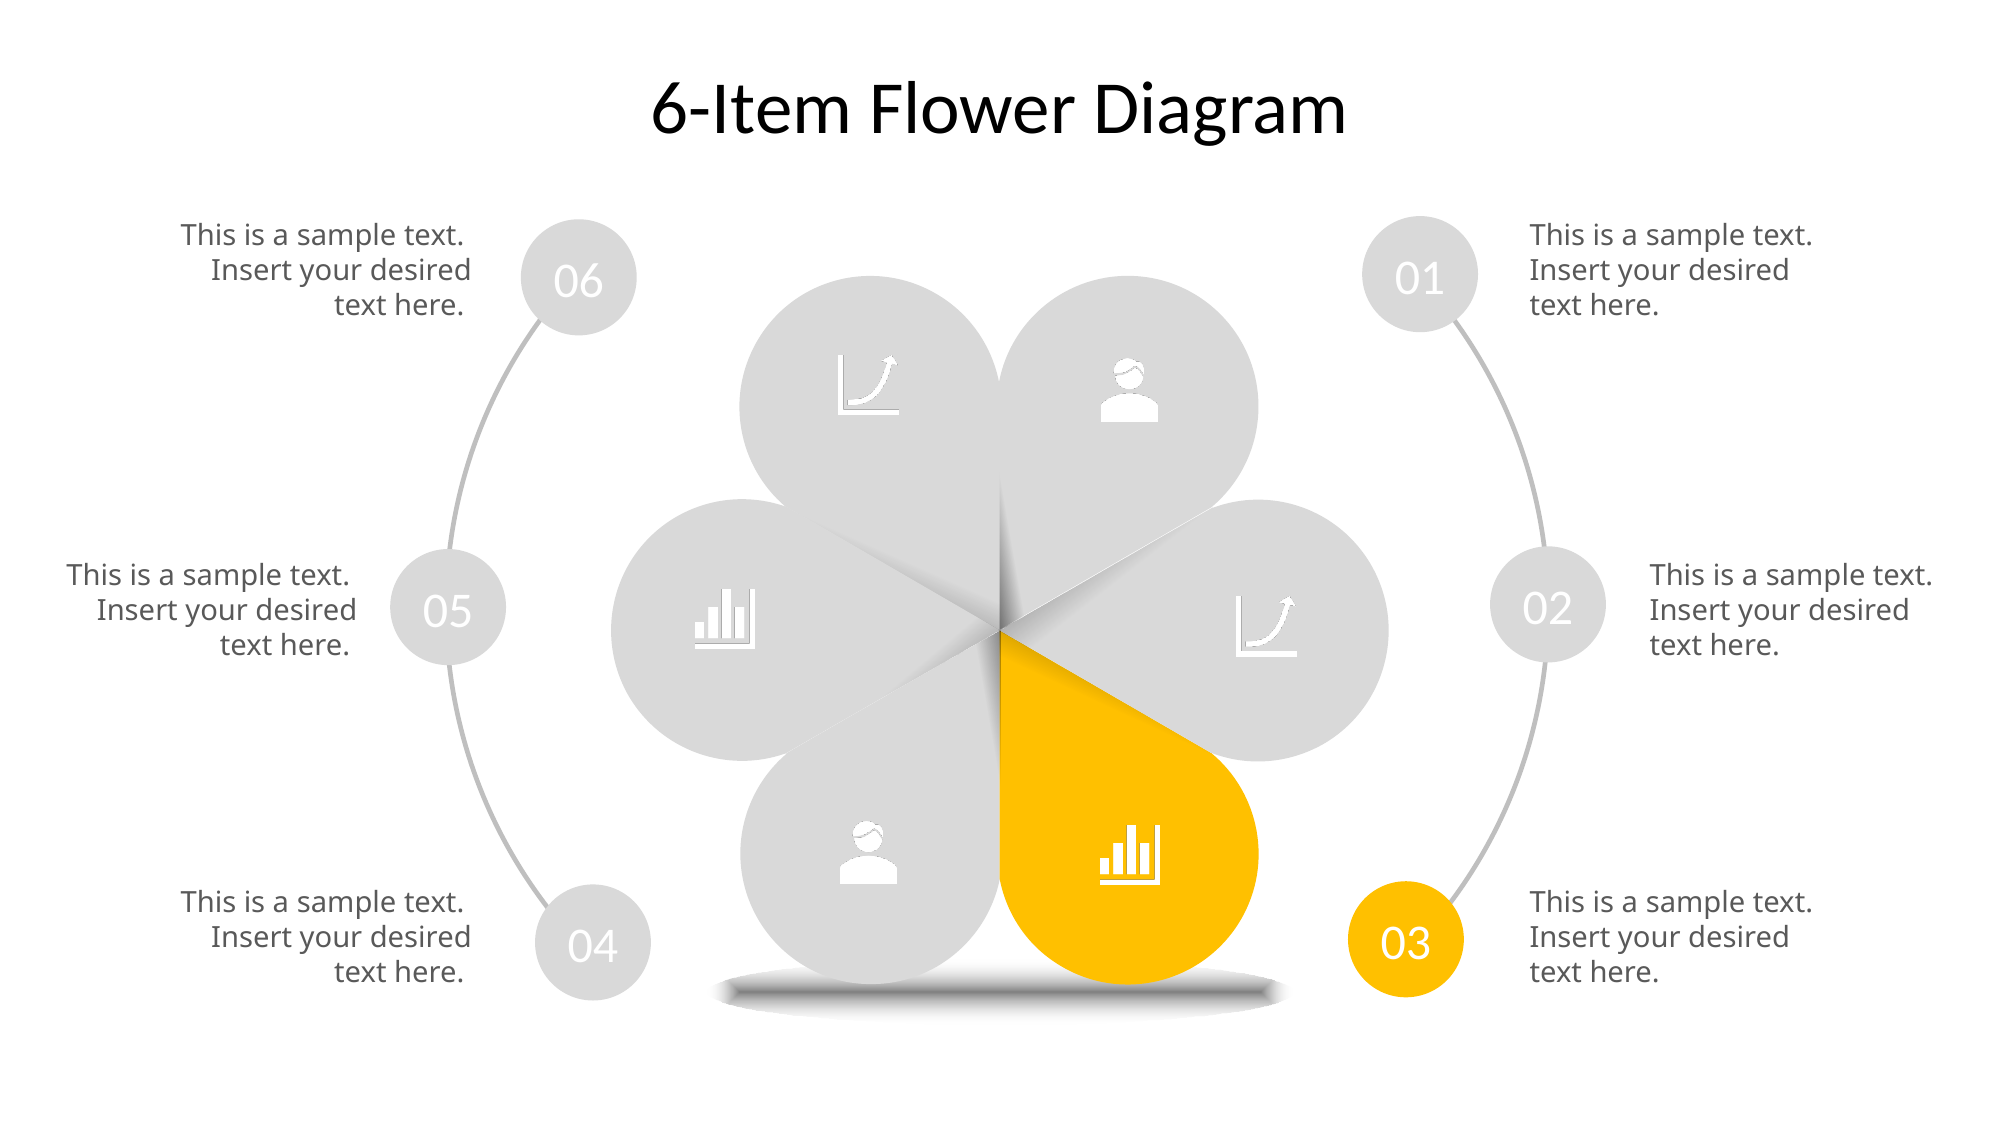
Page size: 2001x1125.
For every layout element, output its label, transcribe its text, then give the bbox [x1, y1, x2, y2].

text_box 6-Item Flower Diagram [99, 45, 1900, 162]
picture [681, 576, 767, 661]
picture [825, 342, 911, 427]
picture [1086, 348, 1172, 434]
text_box This is a sample text. Insert your desired text here. [1549, 883, 1832, 989]
text_box 02 [1549, 546, 1606, 663]
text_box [445, 118, 1549, 1100]
text_box This is a sample text. Insert your desired text here. [1649, 556, 1952, 662]
picture [1223, 583, 1309, 669]
picture [1087, 811, 1172, 897]
text_box 05 [390, 549, 445, 666]
text_box This is a sample text. Insert your desired text here. [169, 216, 445, 322]
text_box This is a sample text. Insert your desired text here. [169, 883, 445, 989]
text_box This is a sample text. Insert your desired text here. [1549, 216, 1832, 322]
picture [825, 811, 911, 897]
text_box This is a sample text. Insert your desired text here. [55, 556, 358, 662]
